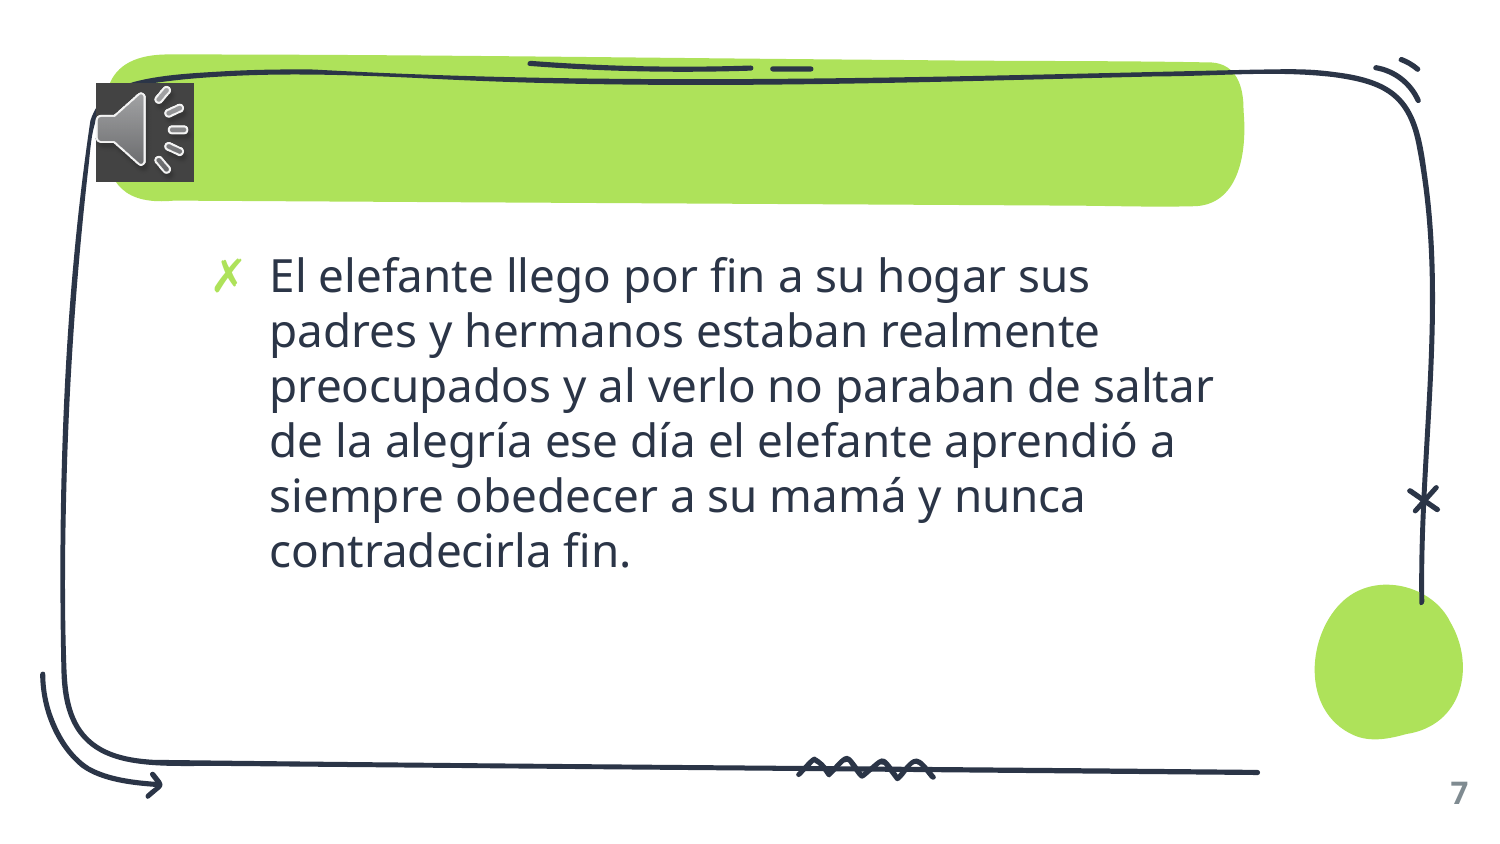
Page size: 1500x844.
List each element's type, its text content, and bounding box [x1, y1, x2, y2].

picture [94, 82, 196, 183]
list El elefante llego por fin a su hogar sus padres y hermanos estaban realmente preocupados y al verlo no paraban de saltar de la alegría ese día el elefante aprendió a siempre obedecer a su mamá y nunca contradecirla fin. [194, 247, 1250, 713]
slide_number 7 [1378, 769, 1469, 820]
